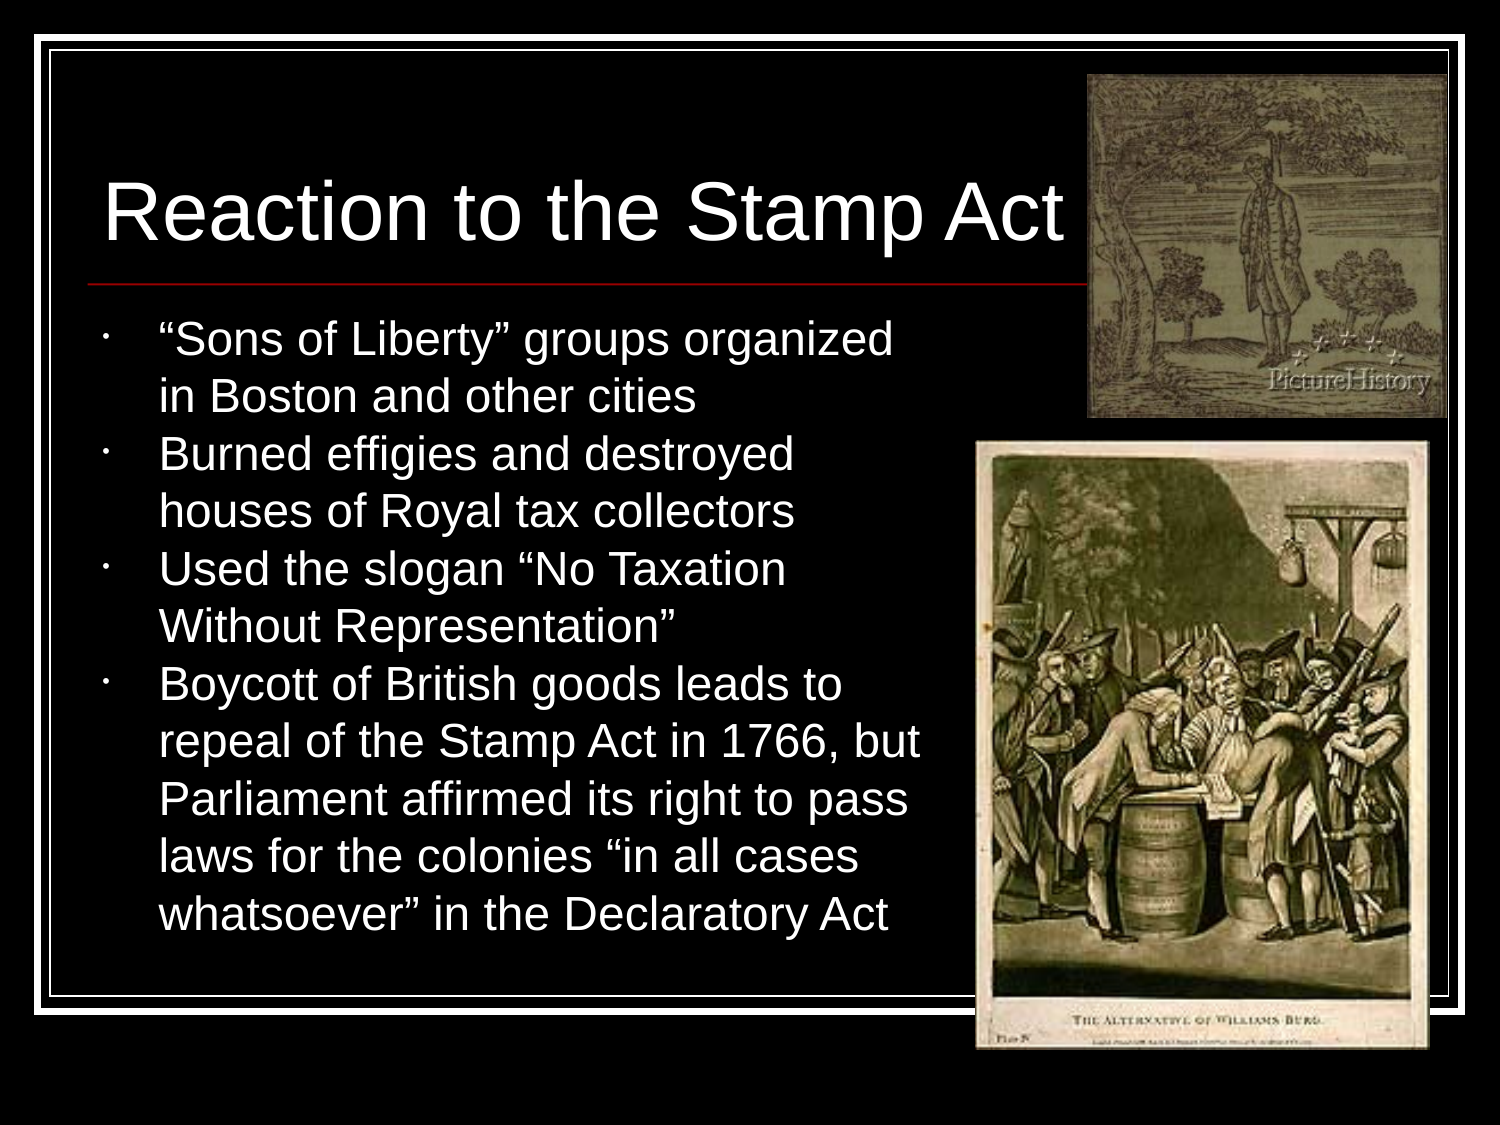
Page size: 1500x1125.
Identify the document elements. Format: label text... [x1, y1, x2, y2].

picture [974, 440, 1430, 1051]
picture [1087, 74, 1447, 418]
text_box “Sons of Liberty” groups organized in Boston and other cities Burned effigies and destroyed houses of Royal tax collectors Used the slogan “No Taxation Without Representation” Boycott of British goods leads to repeal of the Stamp Act in 1766, but Parliament affirmed its right to pass laws for the colonies “in all cases whatsoever” in the Declaratory Act [87, 299, 938, 1000]
text_box Reaction to the Stamp Act [87, 77, 1083, 265]
